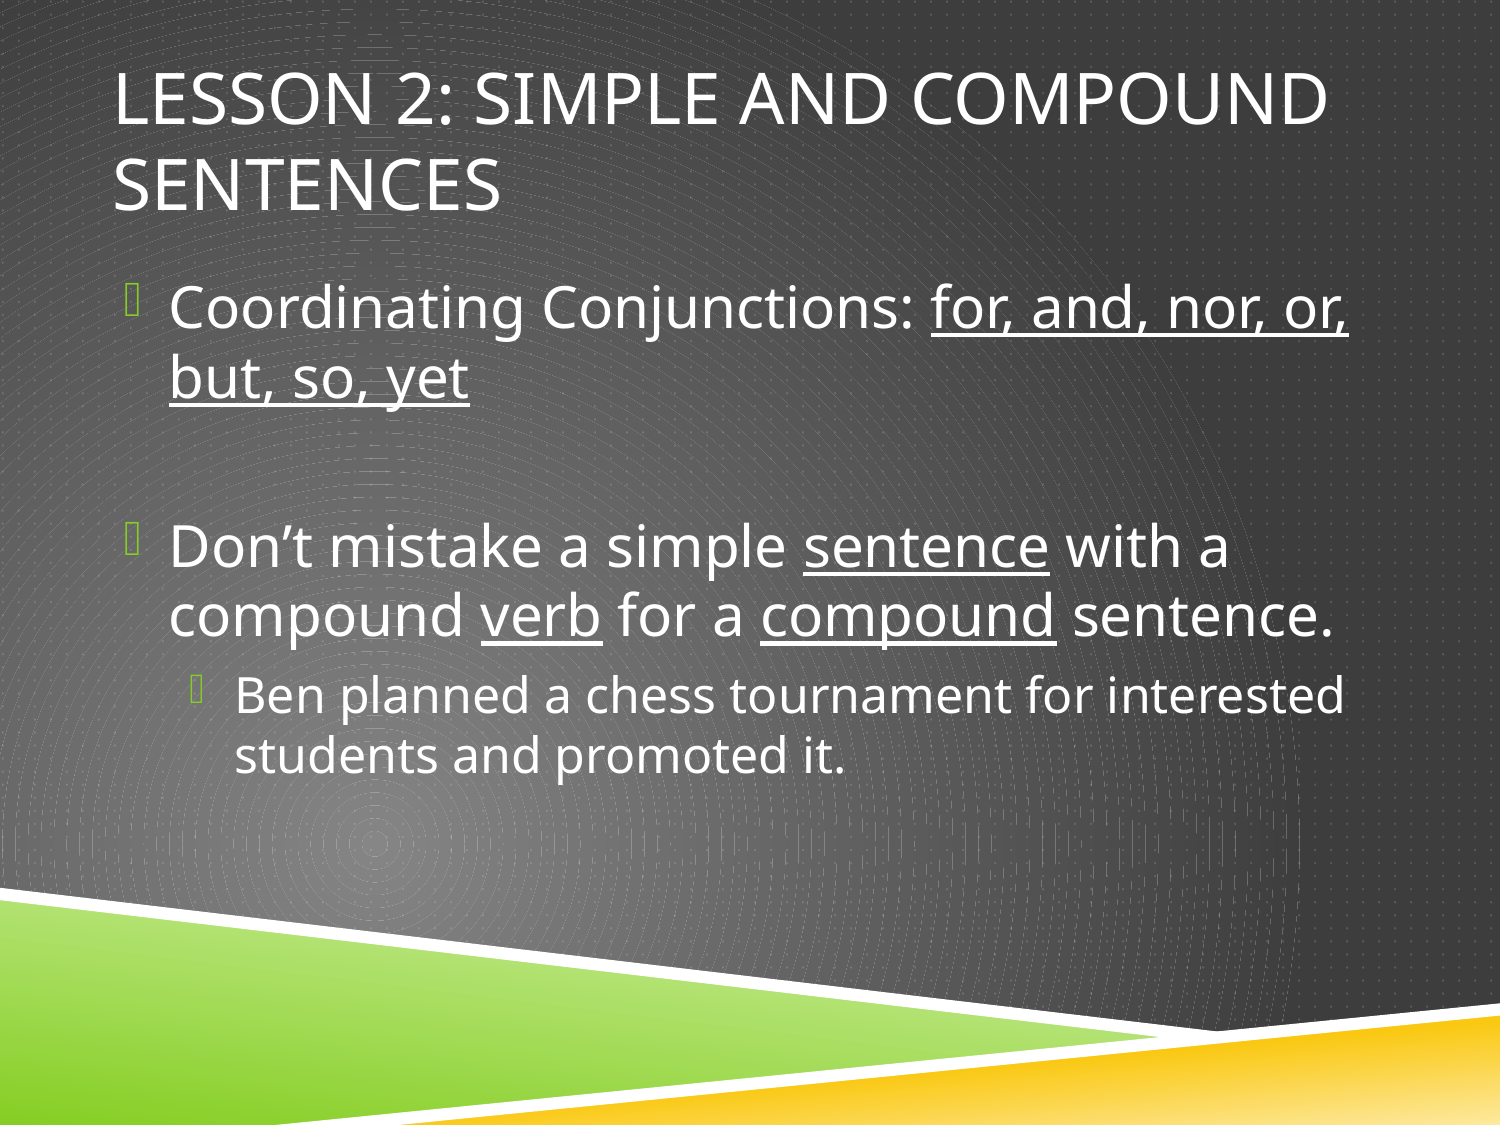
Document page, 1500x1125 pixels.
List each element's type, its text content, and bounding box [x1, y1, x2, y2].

title Lesson 2: Simple and compound sentences [112, 45, 1388, 233]
list Coordinating Conjunctions: for, and, nor, or, but, so, yet Don’t mistake a simple sentence with a compound verb for a compound sentence. Ben planned a chess tournament for interested students and promoted it. [112, 262, 1388, 875]
